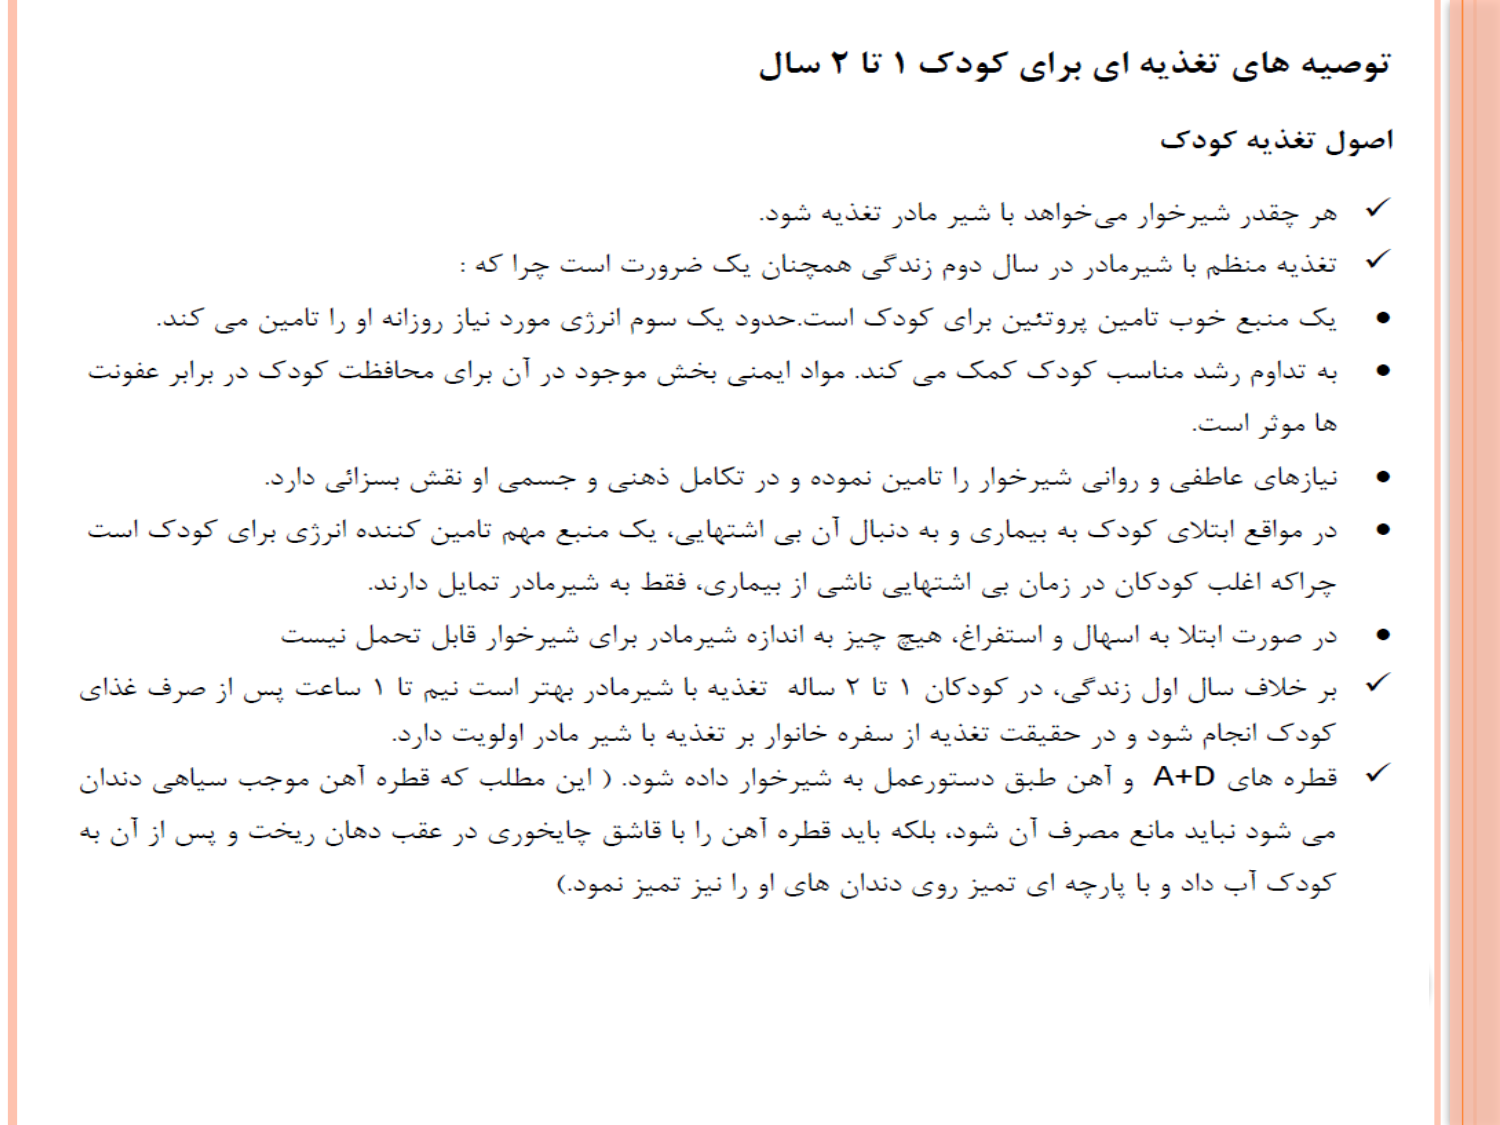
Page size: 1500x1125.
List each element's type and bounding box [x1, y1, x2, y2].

list [57, 34, 1430, 1067]
